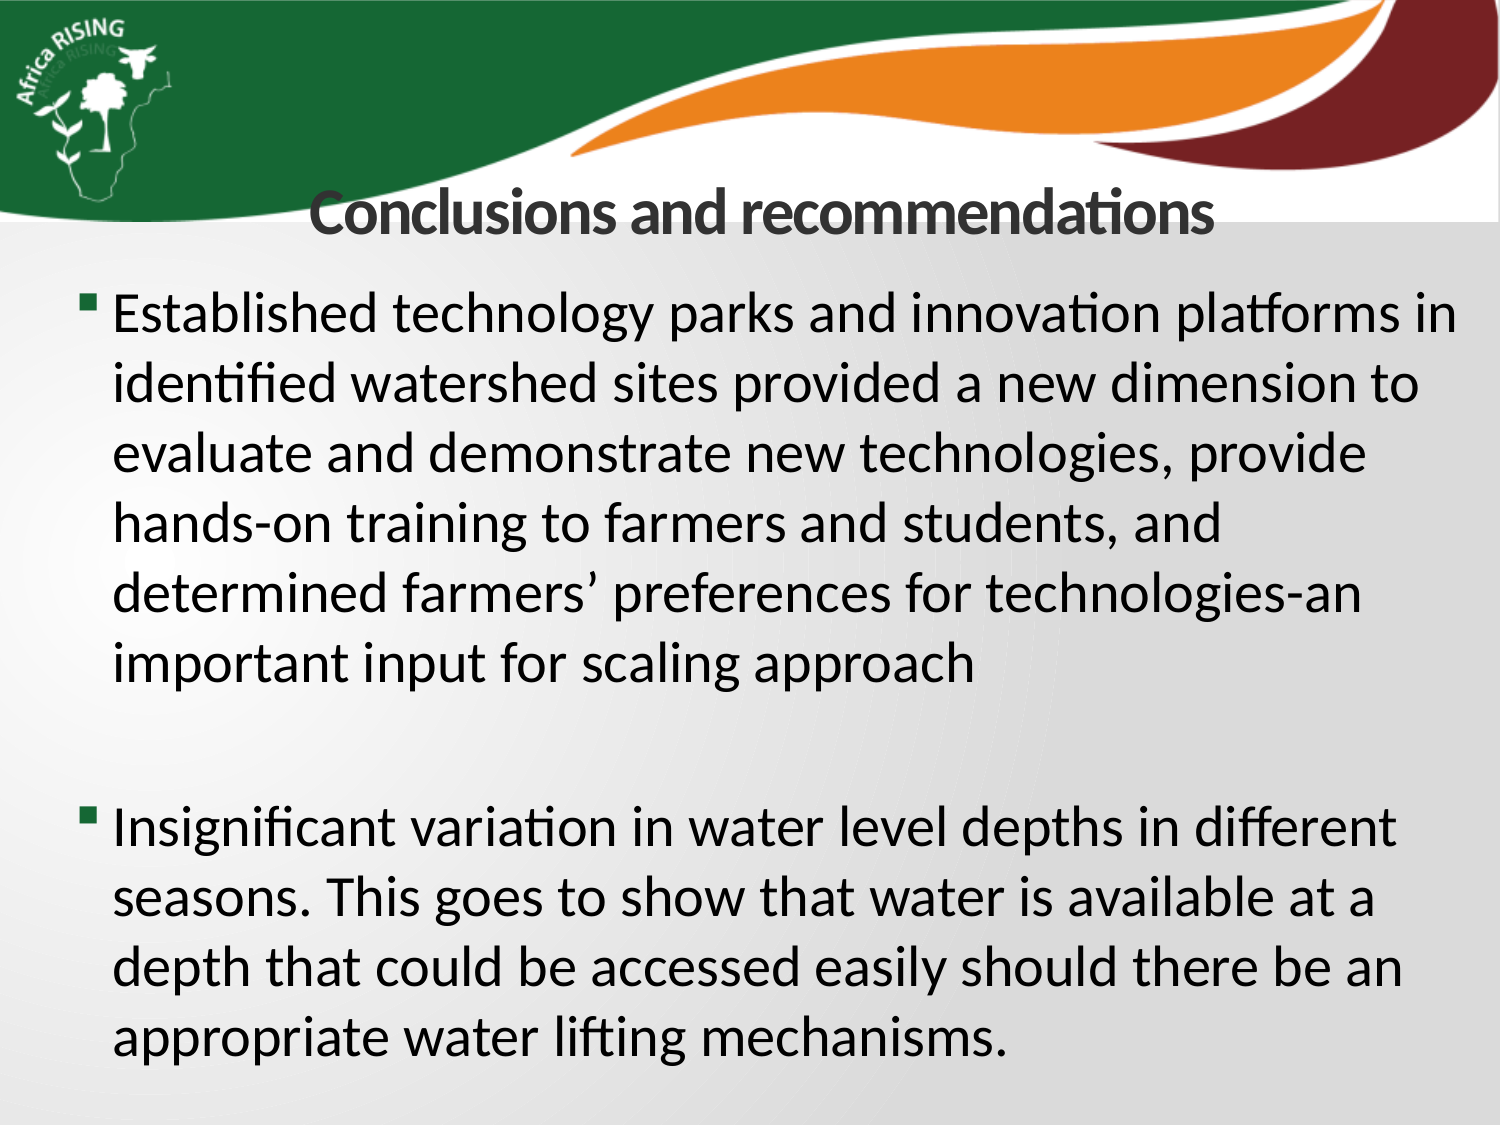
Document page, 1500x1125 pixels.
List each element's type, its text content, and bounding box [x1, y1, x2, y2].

picture [0, 0, 1499, 222]
list Established technology parks and innovation platforms in identified watershed sites provided a new dimension to evaluate and demonstrate new technologies, provide hands-on training to farmers and students, and determined farmers’ preferences for technologies-an important input for scaling approach Insignificant variation in water level depths in different seasons. This goes to show that water is available at a depth that could be accessed easily should there be an appropriate water lifting mechanisms. [41, 267, 1483, 1125]
title Conclusions and recommendations [64, 160, 1463, 267]
